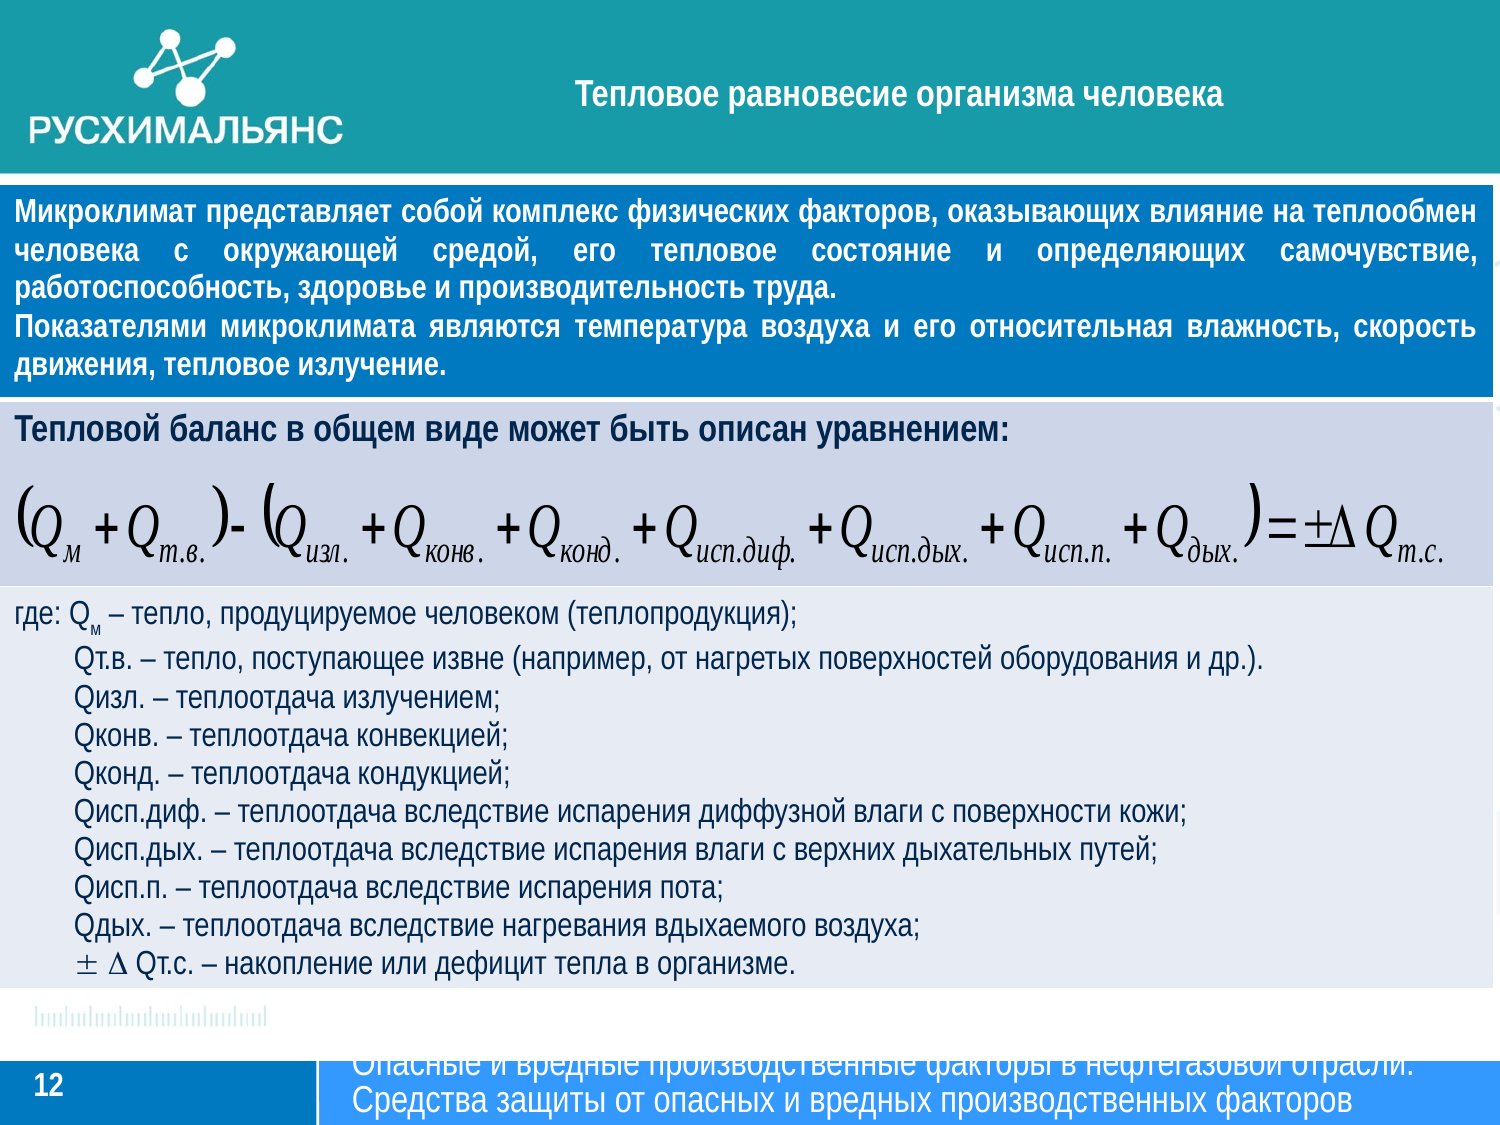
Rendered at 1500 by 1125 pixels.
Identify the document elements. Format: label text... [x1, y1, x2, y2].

footer Опасные и вредные производственные факторы в нефтегазовой отрасли. Средства защиты от опасных и вредных производственных факторов [351, 1067, 1500, 1122]
picture [0, 0, 1500, 1061]
slide_number 11 [33, 1068, 278, 1122]
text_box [10, 483, 1451, 585]
